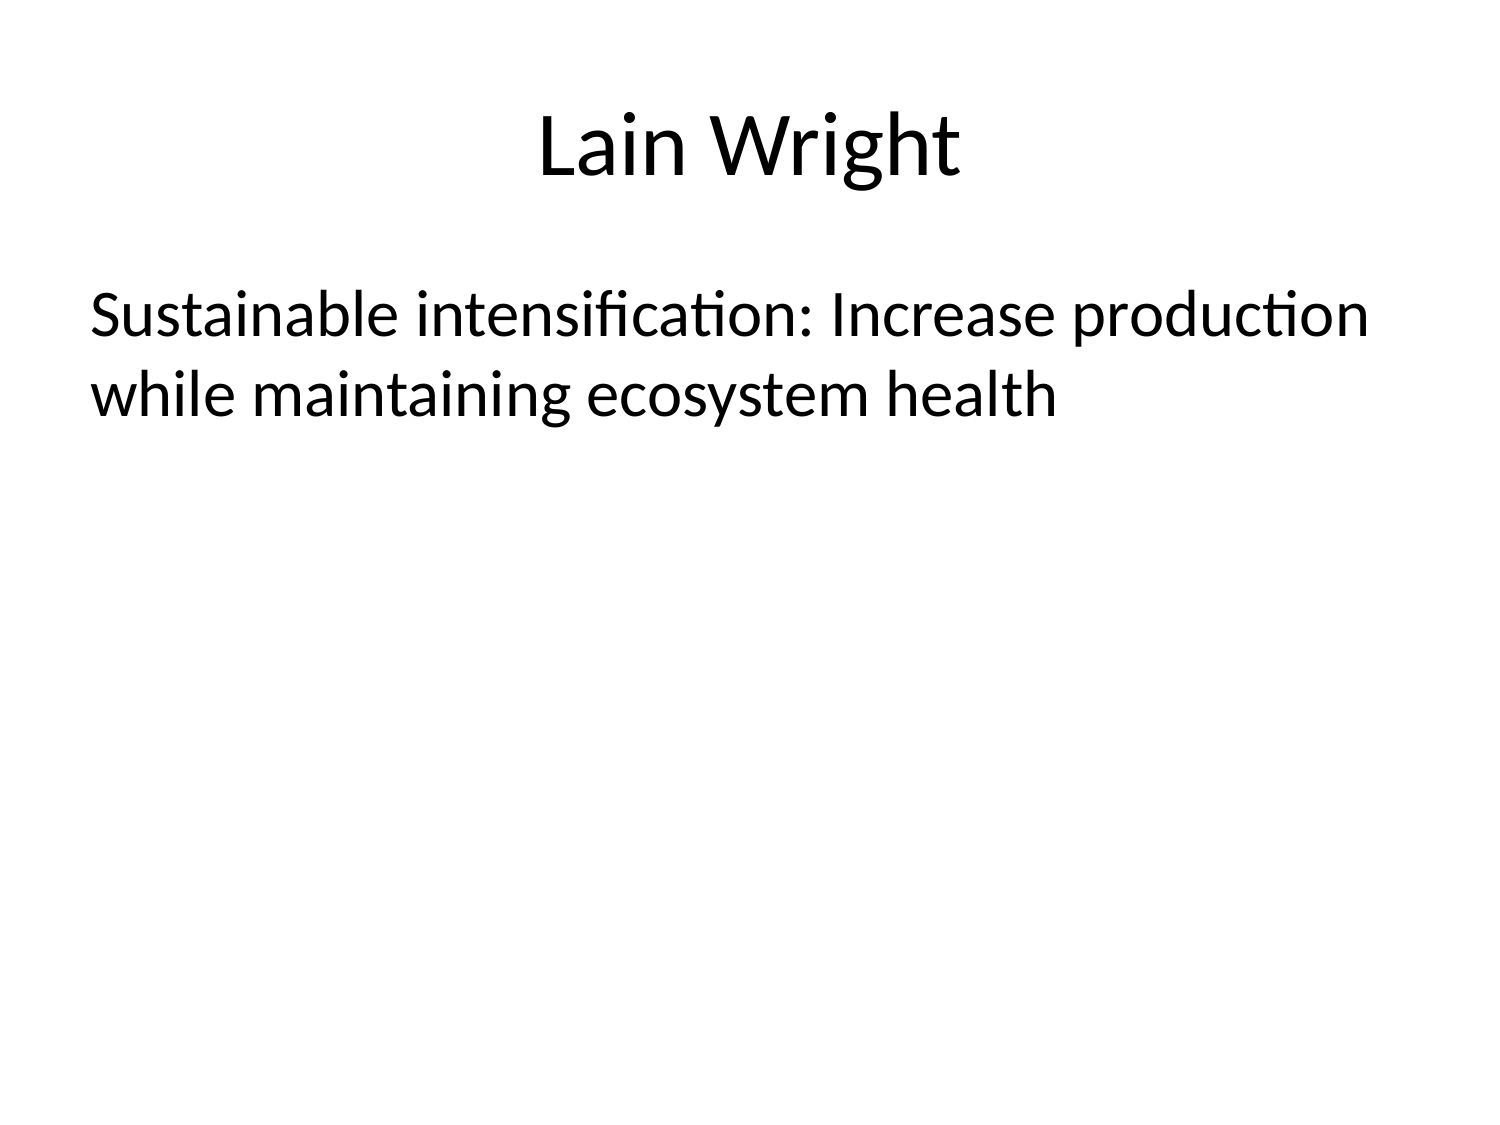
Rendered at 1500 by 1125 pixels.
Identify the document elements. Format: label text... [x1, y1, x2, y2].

list Sustainable intensification: Increase production while maintaining ecosystem health [75, 262, 1425, 1005]
title Lain Wright [75, 45, 1425, 233]
